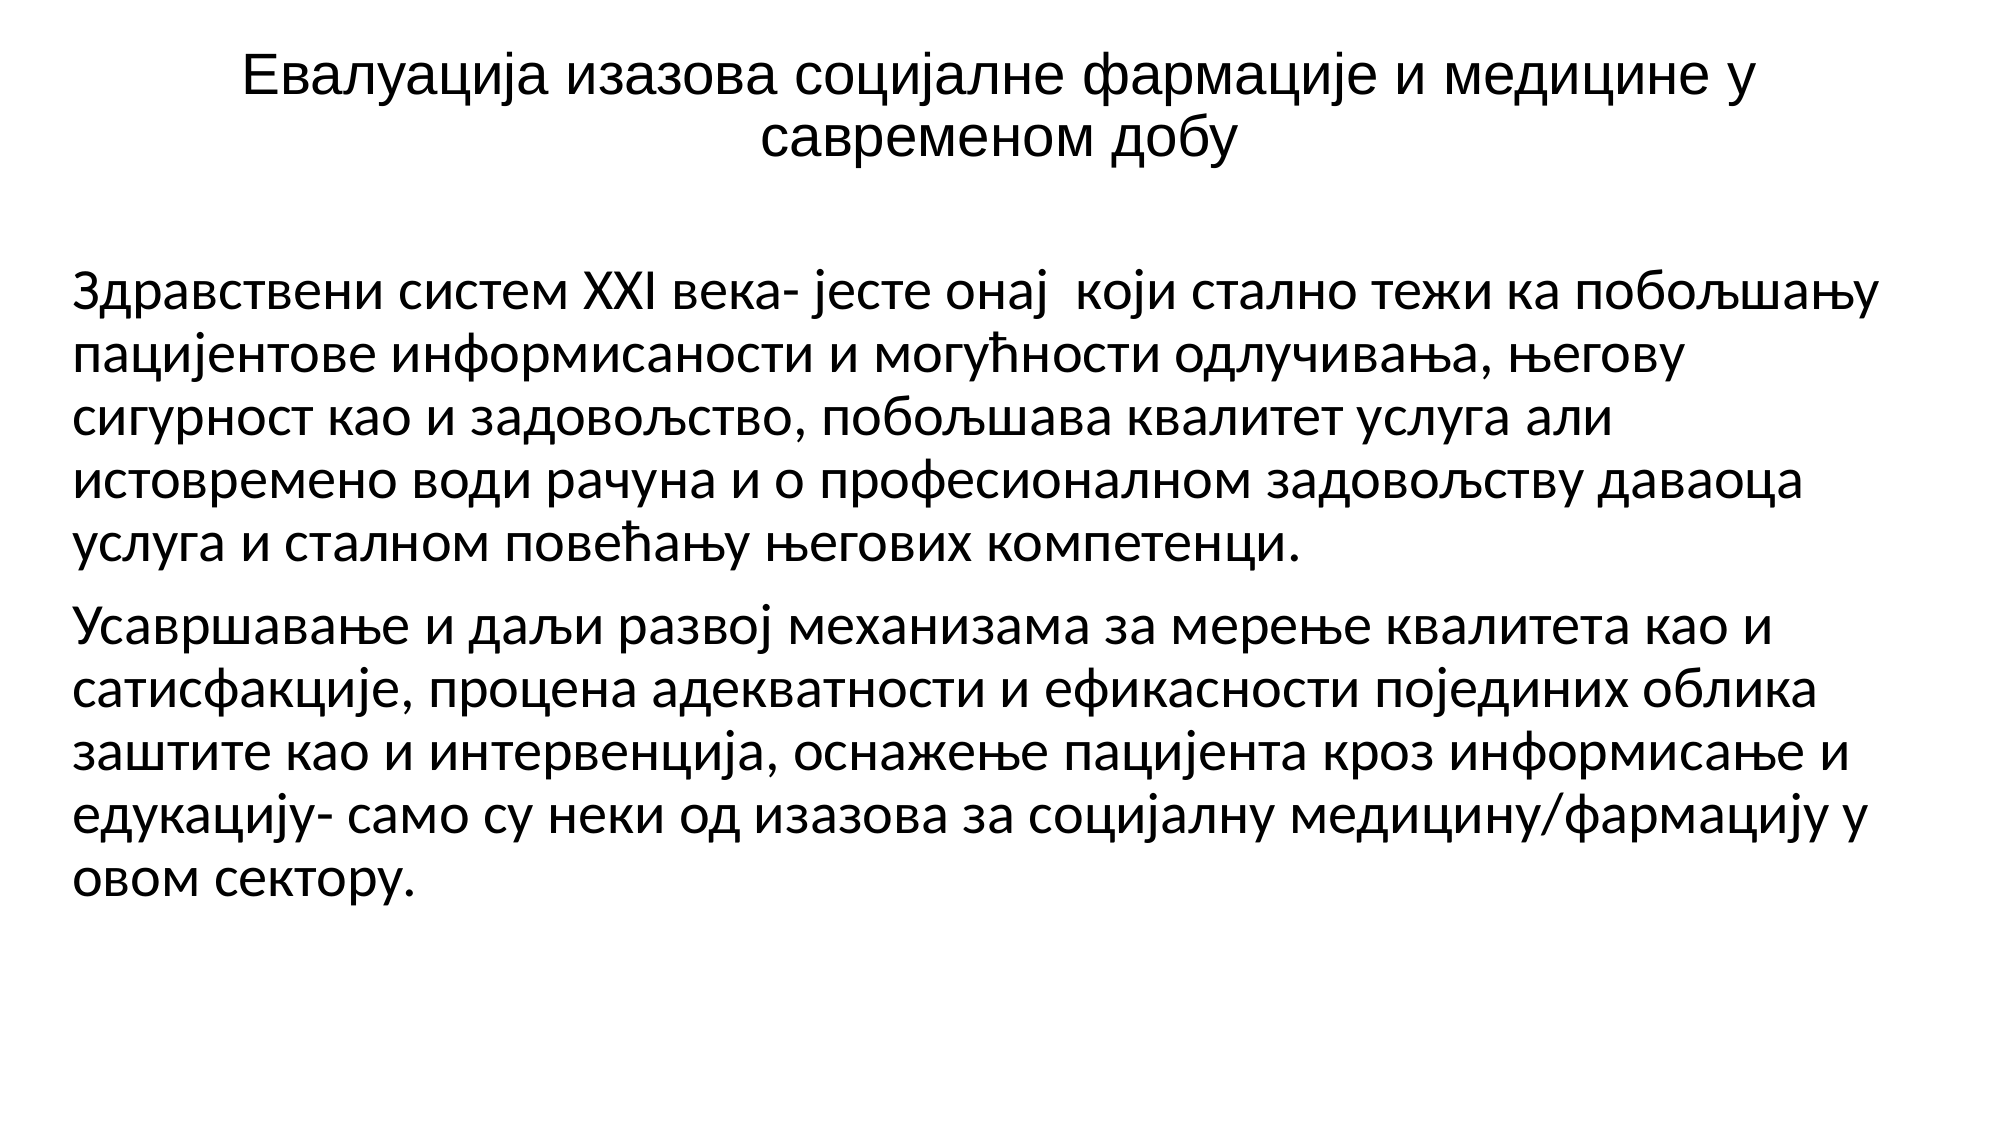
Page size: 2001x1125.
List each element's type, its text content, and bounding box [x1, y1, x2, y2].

list Здравствени систем XXI века- јесте онај који стално тежи ка побољшању пацијентове информисаности и могућности одлучивања, његову сигурност као и задовољство, побољшава квалитет услуга али истовремено води рачуна и о професионалном задовољству даваоца услуга и сталном повећању његових компетенци. Усавршавање и даљи развој механизама за мерење квалитета као и сатисфакције, процена адекватности и ефикасности појединих облика заштите као и интервенција, оснажење пацијента кроз информисање и едукацију- само су неки од изазова за социјалну медицину/фармацију у овом сектору. [57, 251, 1936, 1074]
title Евалуација изазова социјалне фармације и медицине у савременом добу [137, 21, 1863, 193]
